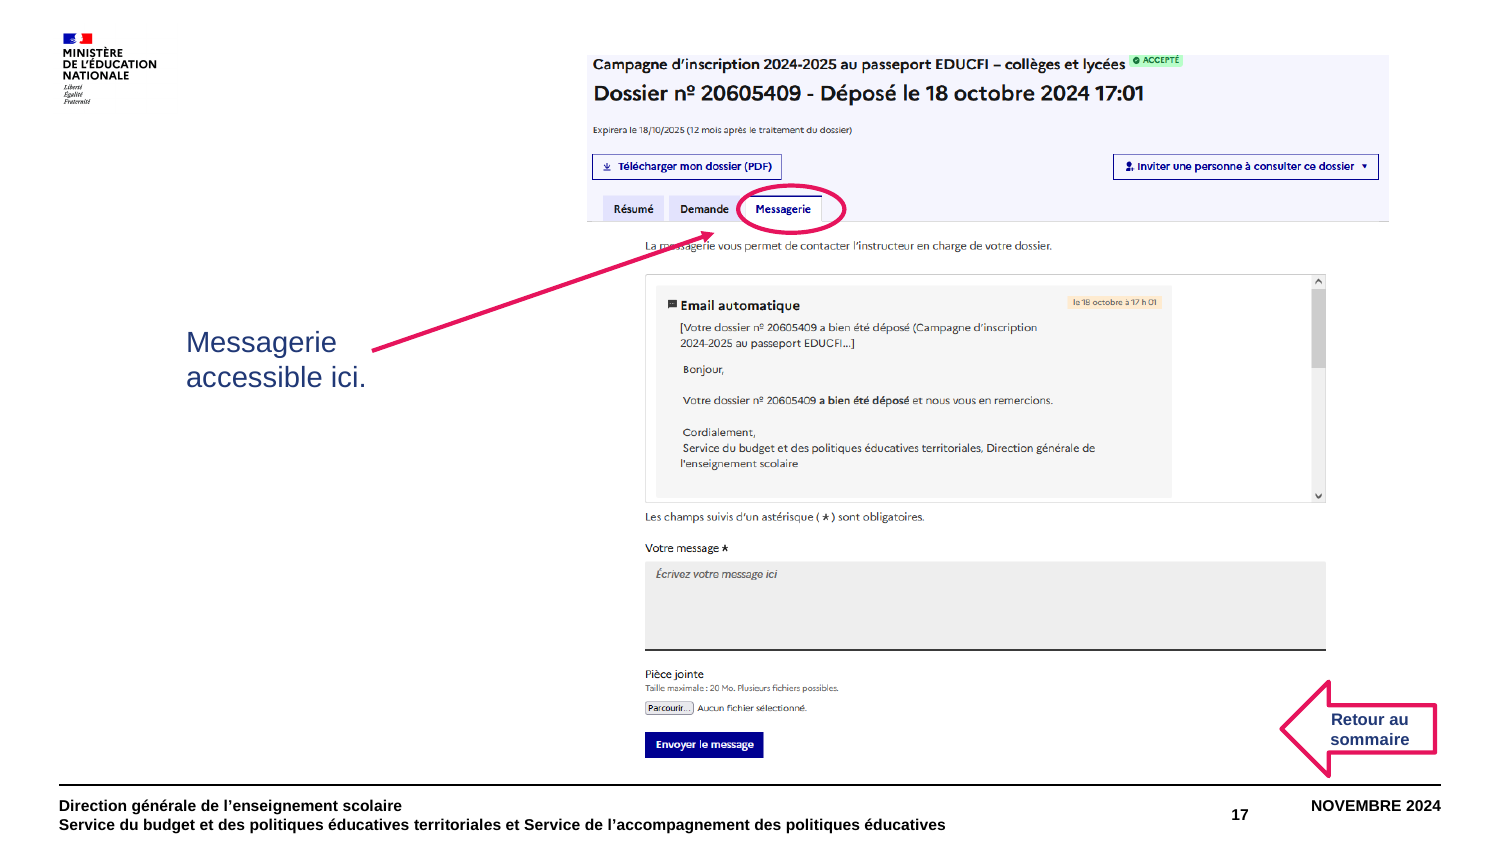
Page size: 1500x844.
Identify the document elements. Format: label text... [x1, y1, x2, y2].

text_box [371, 232, 715, 352]
footer Direction générale de l’enseignement scolaire Service du budget et des politiques éducatives territoriales et Service de l’accompagnement des politiques éducatives [59, 784, 1028, 844]
slide_number NOVEMBRE 2024 [1249, 784, 1441, 844]
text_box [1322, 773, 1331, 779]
picture [53, 23, 178, 114]
picture [587, 55, 1389, 765]
slide_number 17 [1028, 784, 1249, 844]
text_box Messagerie accessible ici. [171, 315, 443, 401]
text_box Retour au sommaire [1392, 703, 1438, 755]
